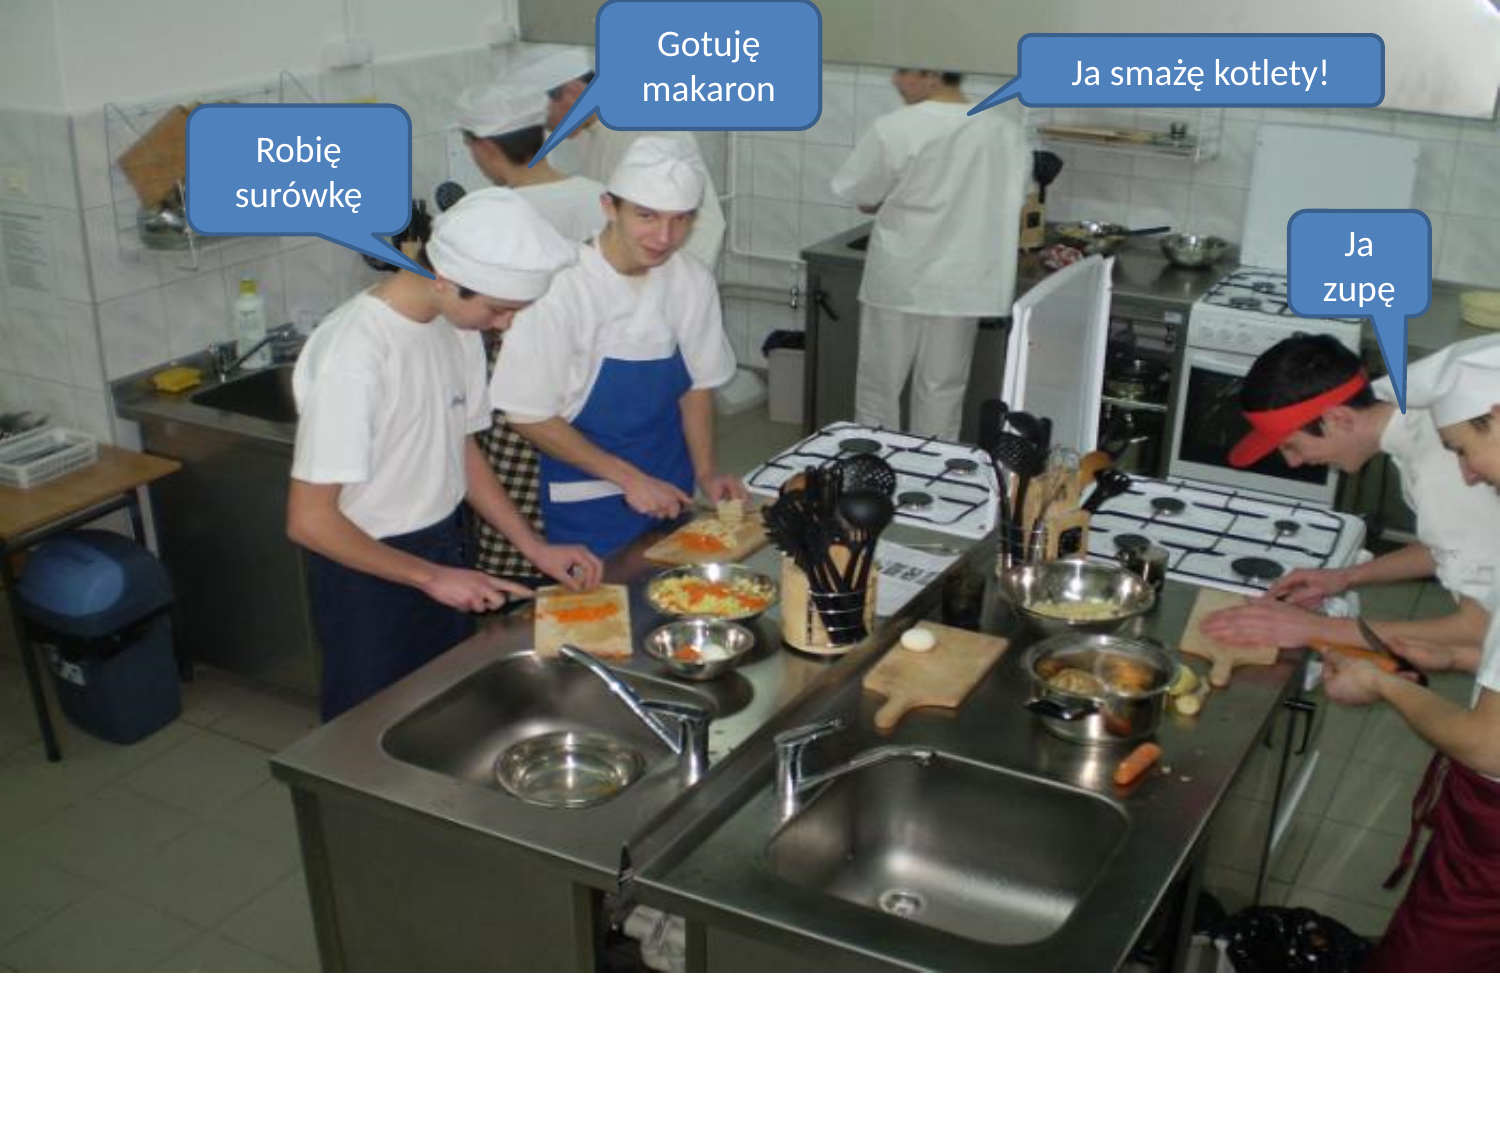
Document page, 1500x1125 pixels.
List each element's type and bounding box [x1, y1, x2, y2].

picture [0, 0, 1500, 973]
